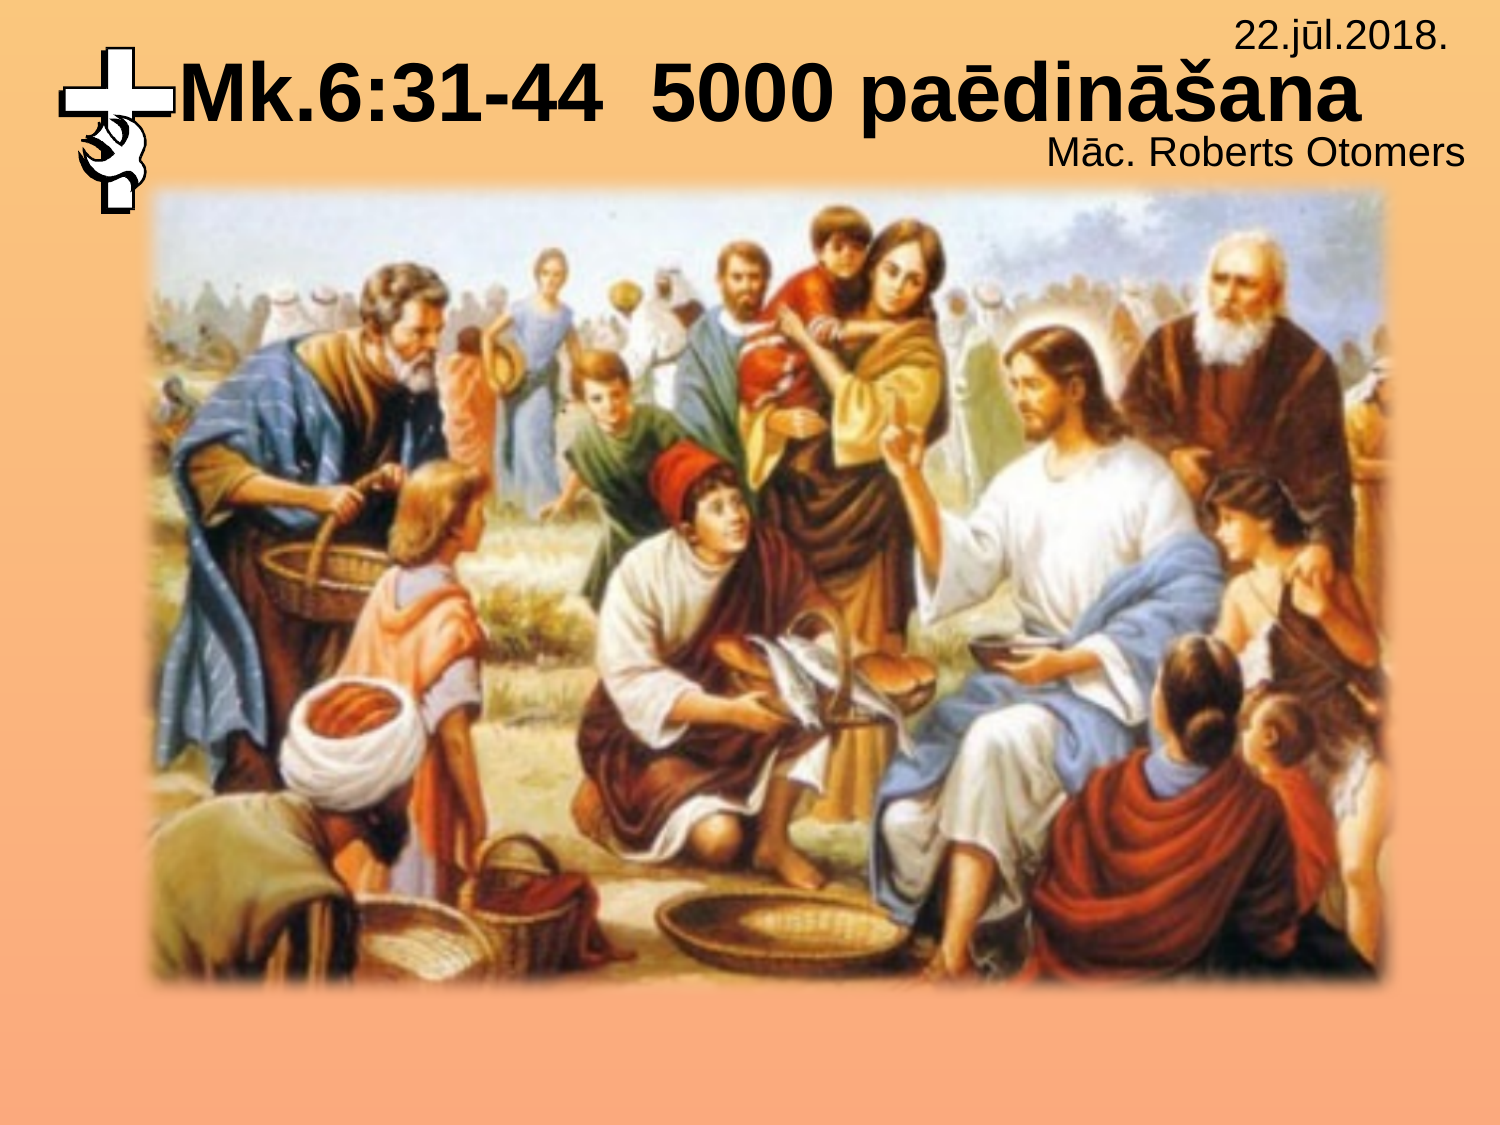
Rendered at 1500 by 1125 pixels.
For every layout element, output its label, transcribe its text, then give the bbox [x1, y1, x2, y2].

text_box Māc. Roberts Otomers [1031, 117, 1500, 182]
text_box 22.jūl.2018. [1218, 0, 1500, 65]
picture [58, 46, 1402, 999]
title Mk.6:31-44 5000 paēdināšana [100, 0, 1442, 171]
